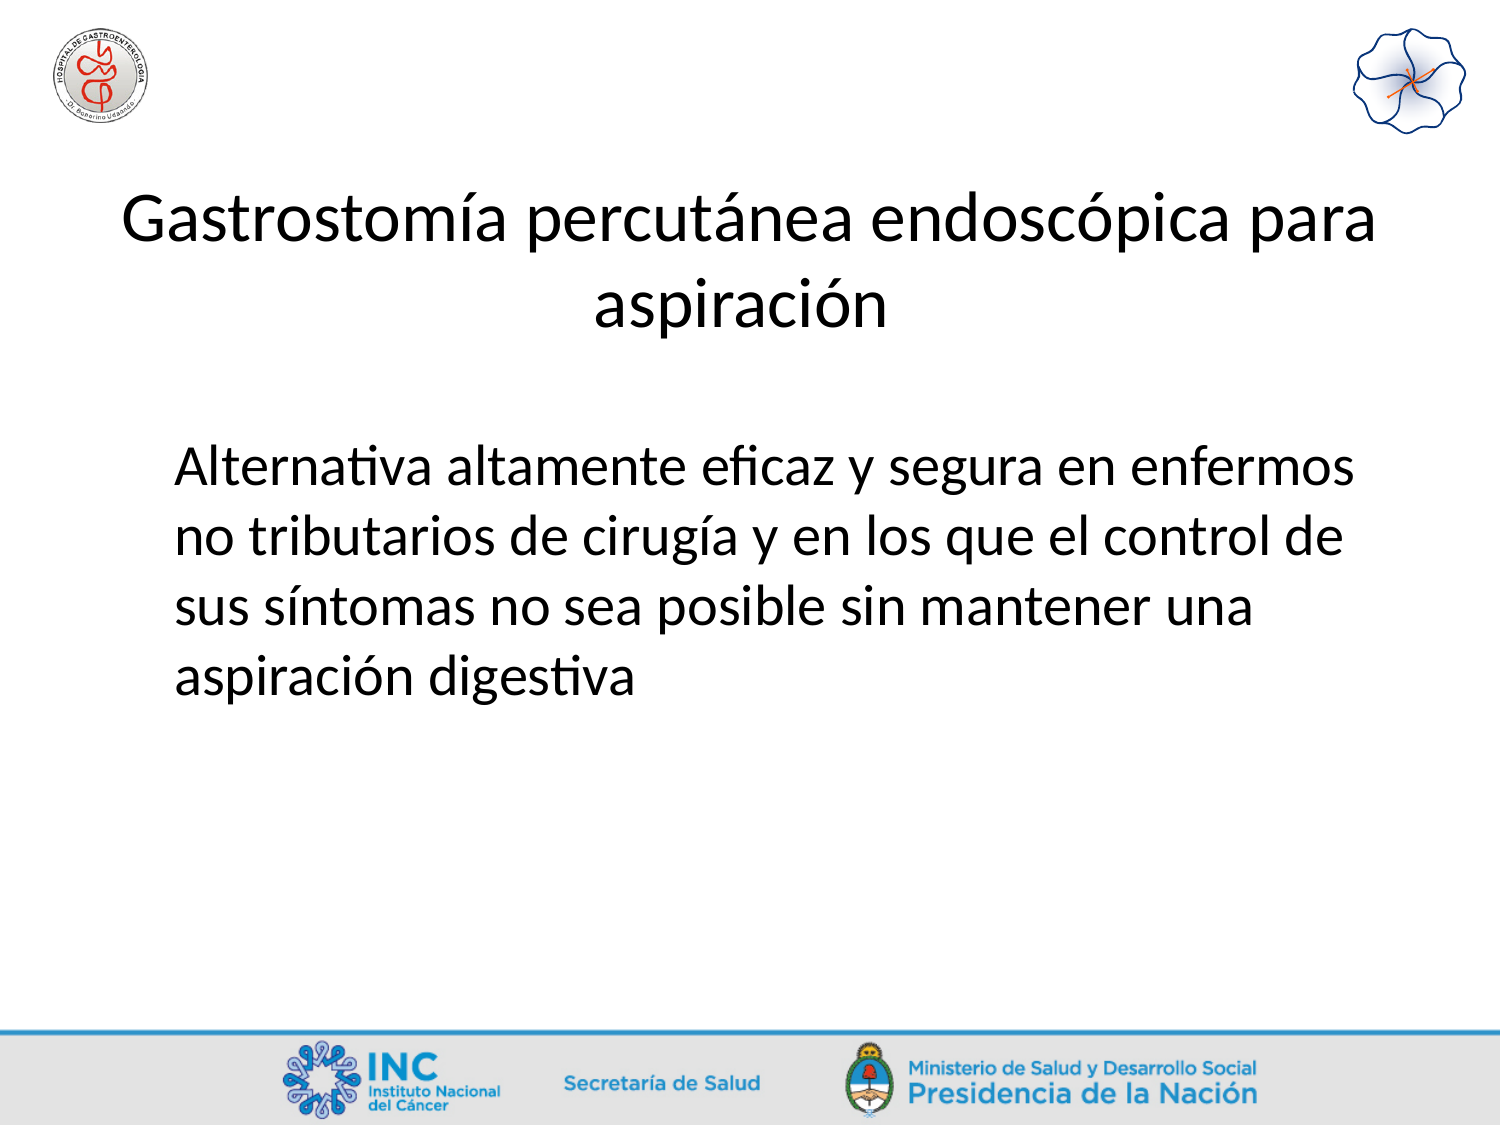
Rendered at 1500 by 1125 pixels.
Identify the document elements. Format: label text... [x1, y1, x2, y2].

picture [52, 28, 148, 124]
picture [1352, 28, 1467, 135]
text_box Alternativa altamente eficaz y segura en enfermos no tributarios de cirugía y en los que el control de sus síntomas no sea posible sin mantener una aspiración digestiva [159, 420, 1376, 715]
text_box Gastrostomía percutánea endoscópica para aspiración [74, 162, 1425, 350]
picture [0, 1027, 1500, 1125]
